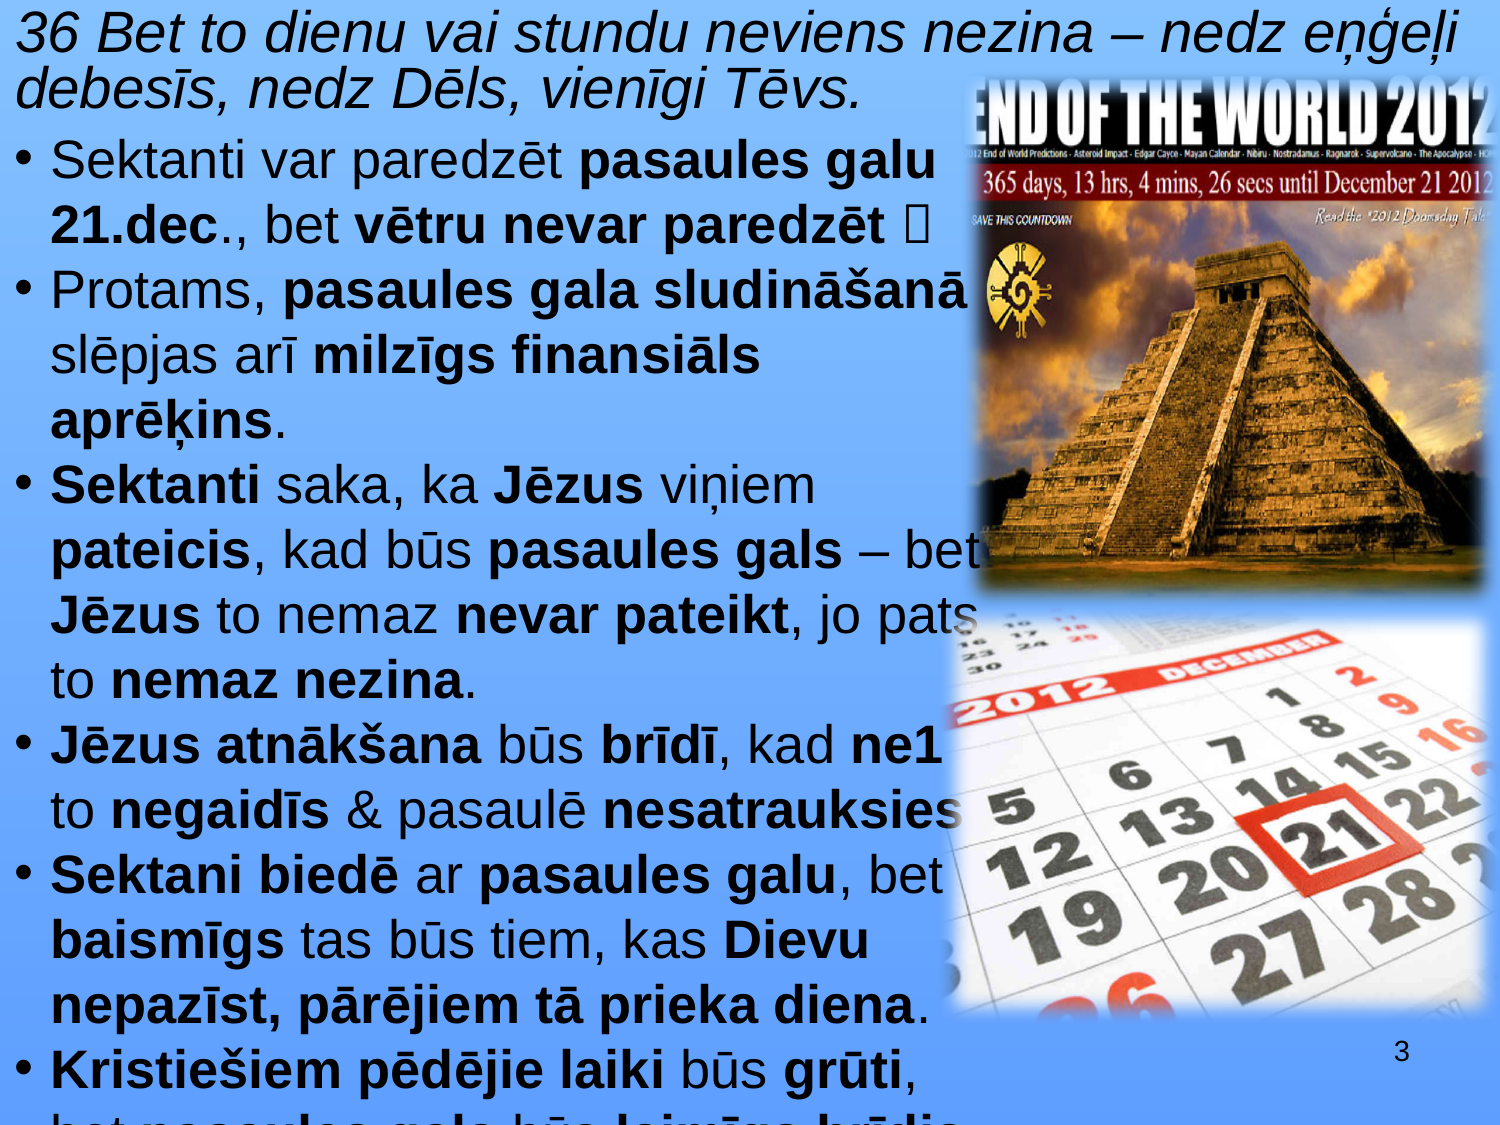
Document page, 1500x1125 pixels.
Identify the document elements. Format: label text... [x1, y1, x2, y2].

picture [937, 70, 1500, 1025]
slide_number 3 [1074, 1032, 1426, 1103]
text_box Sektanti var paredzēt pasaules galu 21.dec., bet vētru nevar paredzēt  Protams, pasaules gala sludināšanā slēpjas arī milzīgs finansiāls aprēķins. Sektanti saka, ka Jēzus viņiem pateicis, kad būs pasaules gals – bet Jēzus to nemaz nevar pateikt, jo pats to nemaz nezina. Jēzus atnākšana būs brīdī, kad ne1 to negaidīs & pasaulē nesatrauksies. Sektani biedē ar pasaules galu, bet baismīgs tas būs tiem, kas Dievu nepazīst, pārējiem tā prieka diena. Kristiešiem pēdējie laiki būs grūti, bet pasaules gals būs laimīgs brīdis. [0, 117, 997, 1125]
list 36 Bet to dienu vai stundu neviens nezina – nedz eņģeļi debesīs, nedz Dēls, vienīgi Tēvs. [0, 0, 1500, 117]
